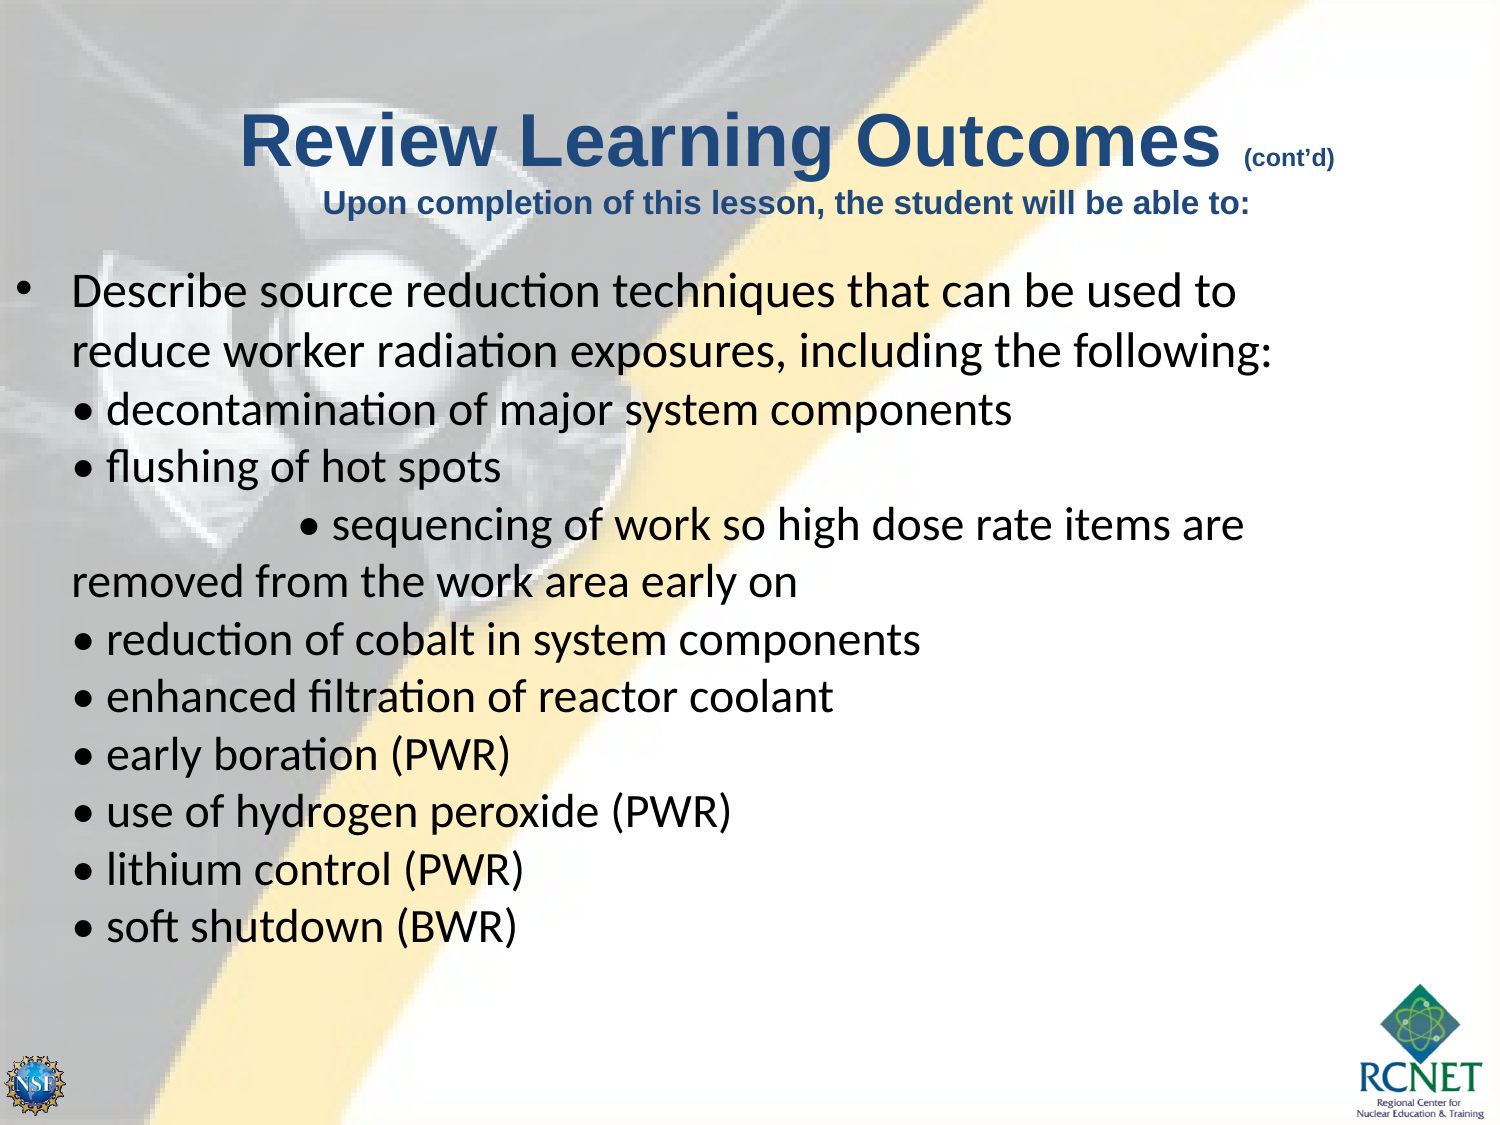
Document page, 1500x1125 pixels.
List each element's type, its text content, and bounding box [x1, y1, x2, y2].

picture [1332, 977, 1500, 1125]
picture [0, 1056, 75, 1116]
list Describe source reduction techniques that can be used to reduce worker radiation exposures, including the following: • decontamination of major system components • flushing of hot spots • sequencing of work so high dose rate items are removed from the work area early on • reduction of cobalt in system components • enhanced filtration of reactor coolant • early boration (PWR) • use of hydrogen peroxide (PWR) • lithium control (PWR) • soft shutdown (BWR) [0, 249, 1350, 1038]
text_box Review Learning Outcomes (cont’d) Upon completion of this lesson, the student will be able to: [200, 62, 1375, 250]
